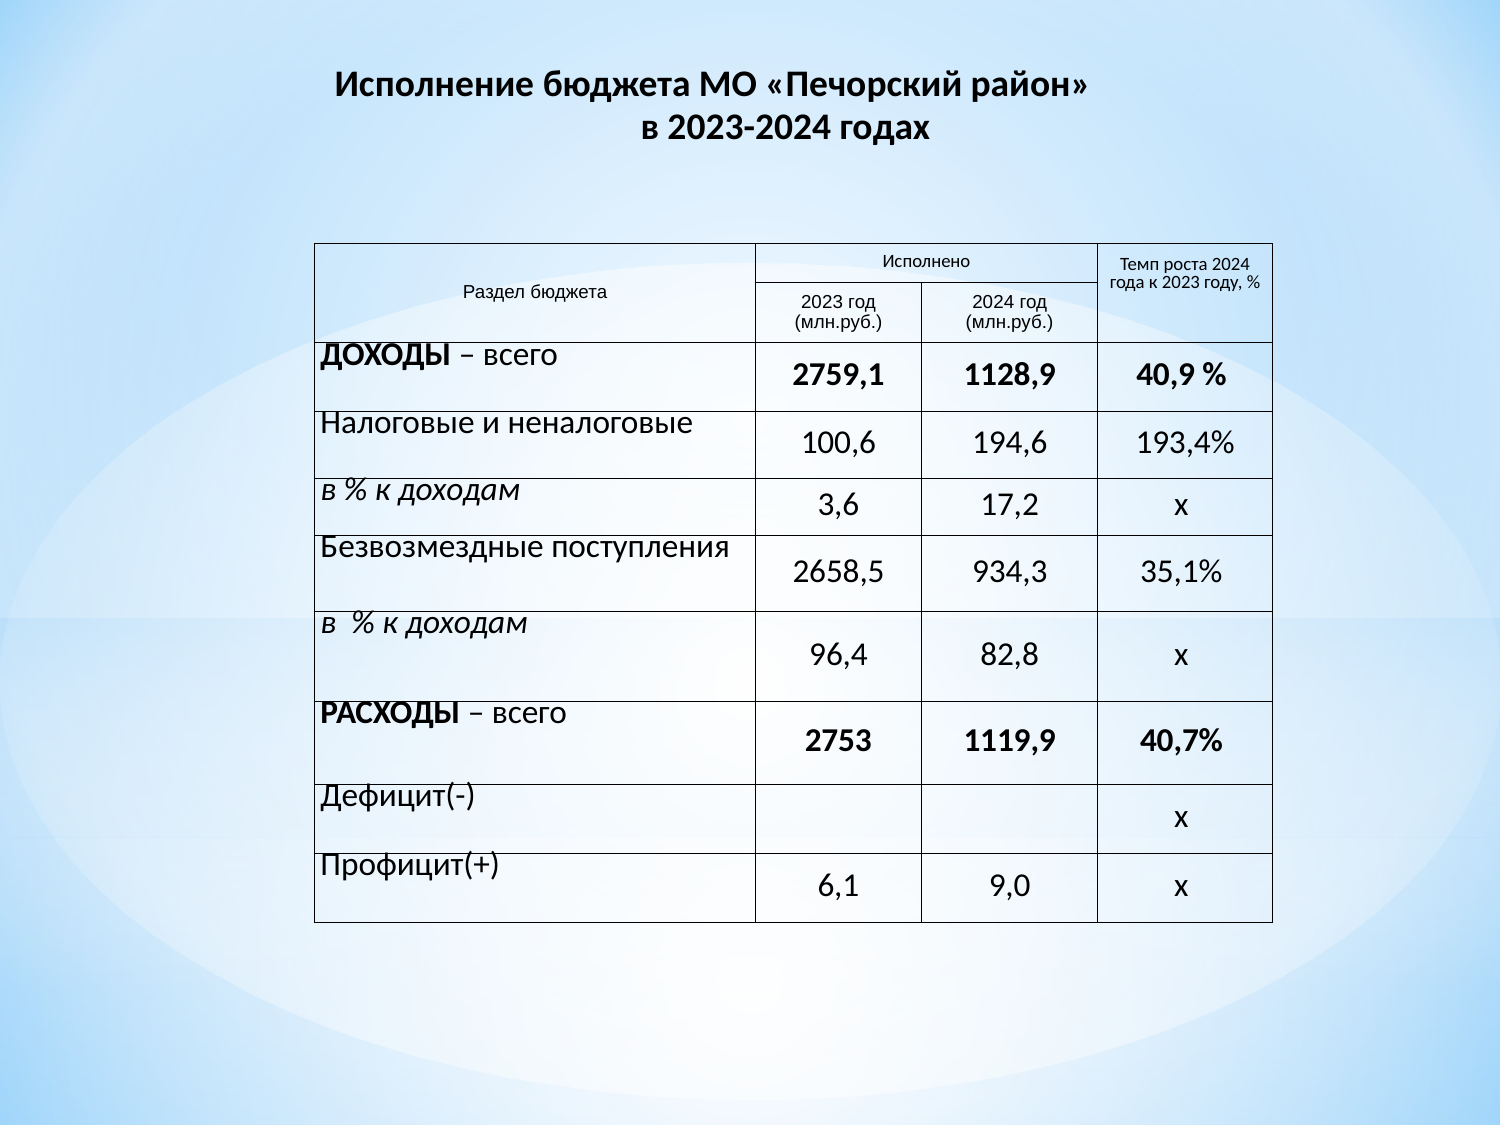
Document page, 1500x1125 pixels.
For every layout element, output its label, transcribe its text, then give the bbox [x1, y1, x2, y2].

table_cell 2753 [756, 702, 921, 784]
table_cell 1119,9 [922, 702, 1097, 784]
table_cell 2759,1 [756, 343, 921, 411]
table_cell 6,1 [756, 854, 921, 922]
table_cell 35,1% [1098, 536, 1272, 611]
table_cell 82,8 [922, 612, 1097, 701]
table_cell Безвозмездные поступления [315, 536, 755, 611]
table_header Раздел бюджета [315, 244, 755, 342]
table_cell х [1098, 854, 1272, 922]
table_header Темп роста 2024 года к 2023 году, % [1098, 244, 1272, 342]
table_cell 194,6 [922, 412, 1097, 478]
table_cell 17,2 [922, 479, 1097, 535]
table_cell Дефицит(-) [315, 785, 755, 853]
table_cell [756, 785, 921, 853]
table_cell х [1098, 785, 1272, 853]
table_cell х [1098, 612, 1272, 701]
table_cell 96,4 [756, 612, 921, 701]
table_cell в % к доходам [315, 479, 755, 535]
table_cell Налоговые и неналоговые [315, 412, 755, 478]
table_cell 1128,9 [922, 343, 1097, 411]
table_cell 40,7% [1098, 702, 1272, 784]
table_cell ДОХОДЫ – всего [315, 343, 755, 411]
table_cell 2024 год (млн.руб.) [922, 283, 1097, 342]
table_cell х [1098, 479, 1272, 535]
table_cell РАСХОДЫ – всего [315, 702, 755, 784]
table_cell 2023 год (млн.руб.) [756, 283, 921, 342]
table_cell 40,9 % [1098, 343, 1272, 411]
table_cell 100,6 [756, 412, 921, 478]
table_cell 2658,5 [756, 536, 921, 611]
table_cell в % к доходам [315, 612, 755, 701]
table_cell 934,3 [922, 536, 1097, 611]
text_box Исполнение бюджета МО «Печорский район» в 2023-2024 годах [301, 54, 1270, 156]
table_cell 9,0 [922, 854, 1097, 922]
table_header Исполнено [756, 244, 1097, 282]
table_cell 3,6 [756, 479, 921, 535]
table_cell Профицит(+) [315, 854, 755, 922]
table_cell 193,4% [1098, 412, 1272, 478]
table_cell [922, 785, 1097, 853]
